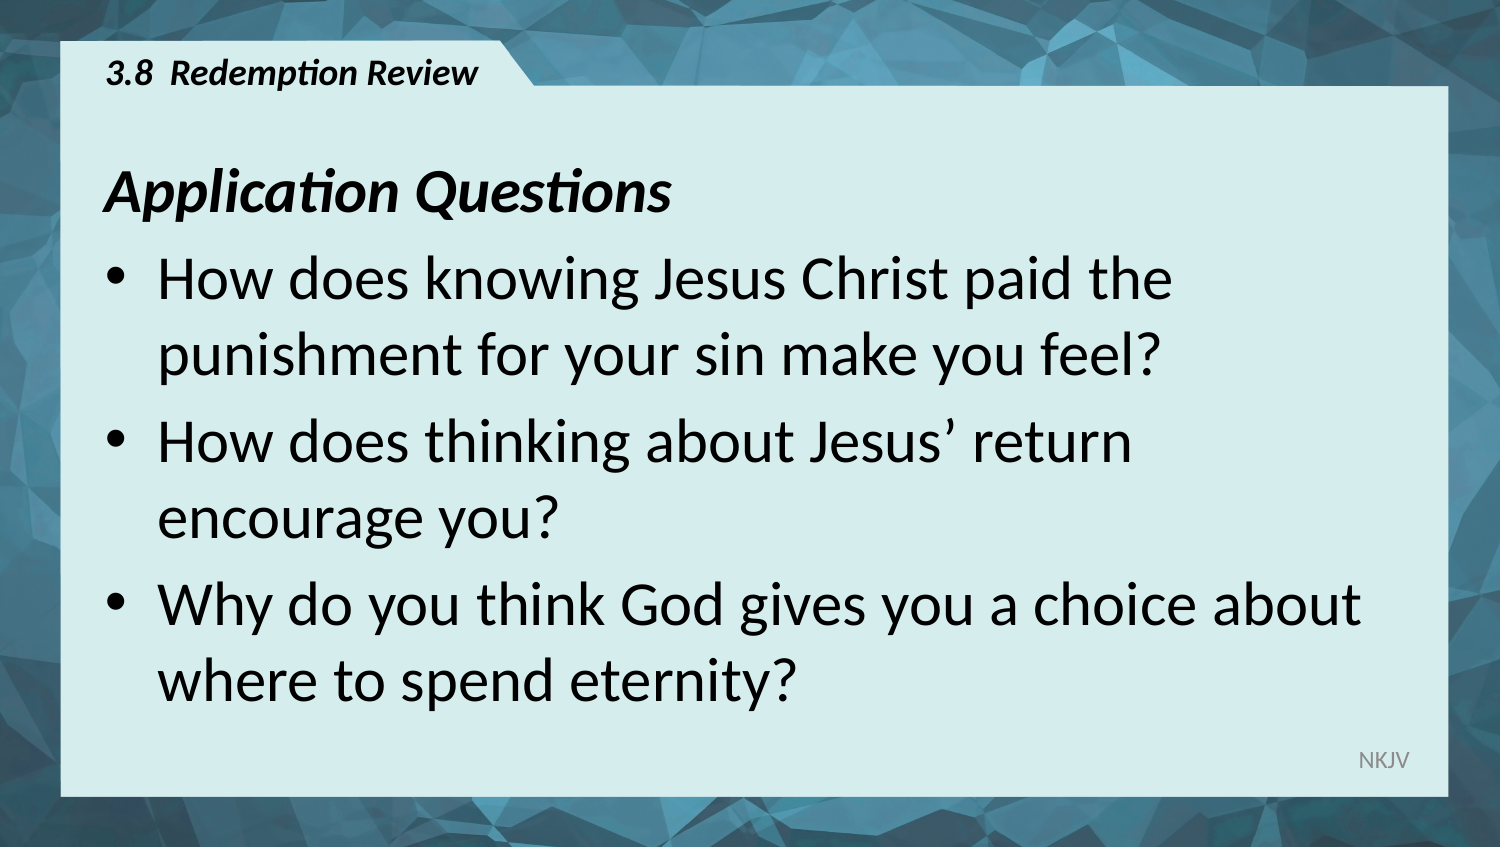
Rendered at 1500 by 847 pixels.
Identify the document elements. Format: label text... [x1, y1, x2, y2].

picture [0, 0, 1500, 847]
list Application Questions How does knowing Jesus Christ paid the punishment for your sin make you feel? How does thinking about Jesus’ return encourage you? Why do you think God gives you a choice about where to spend eternity? [89, 141, 1403, 722]
footer NKJV [950, 736, 1425, 782]
title 3.8 Redemption Review [89, 33, 1420, 108]
